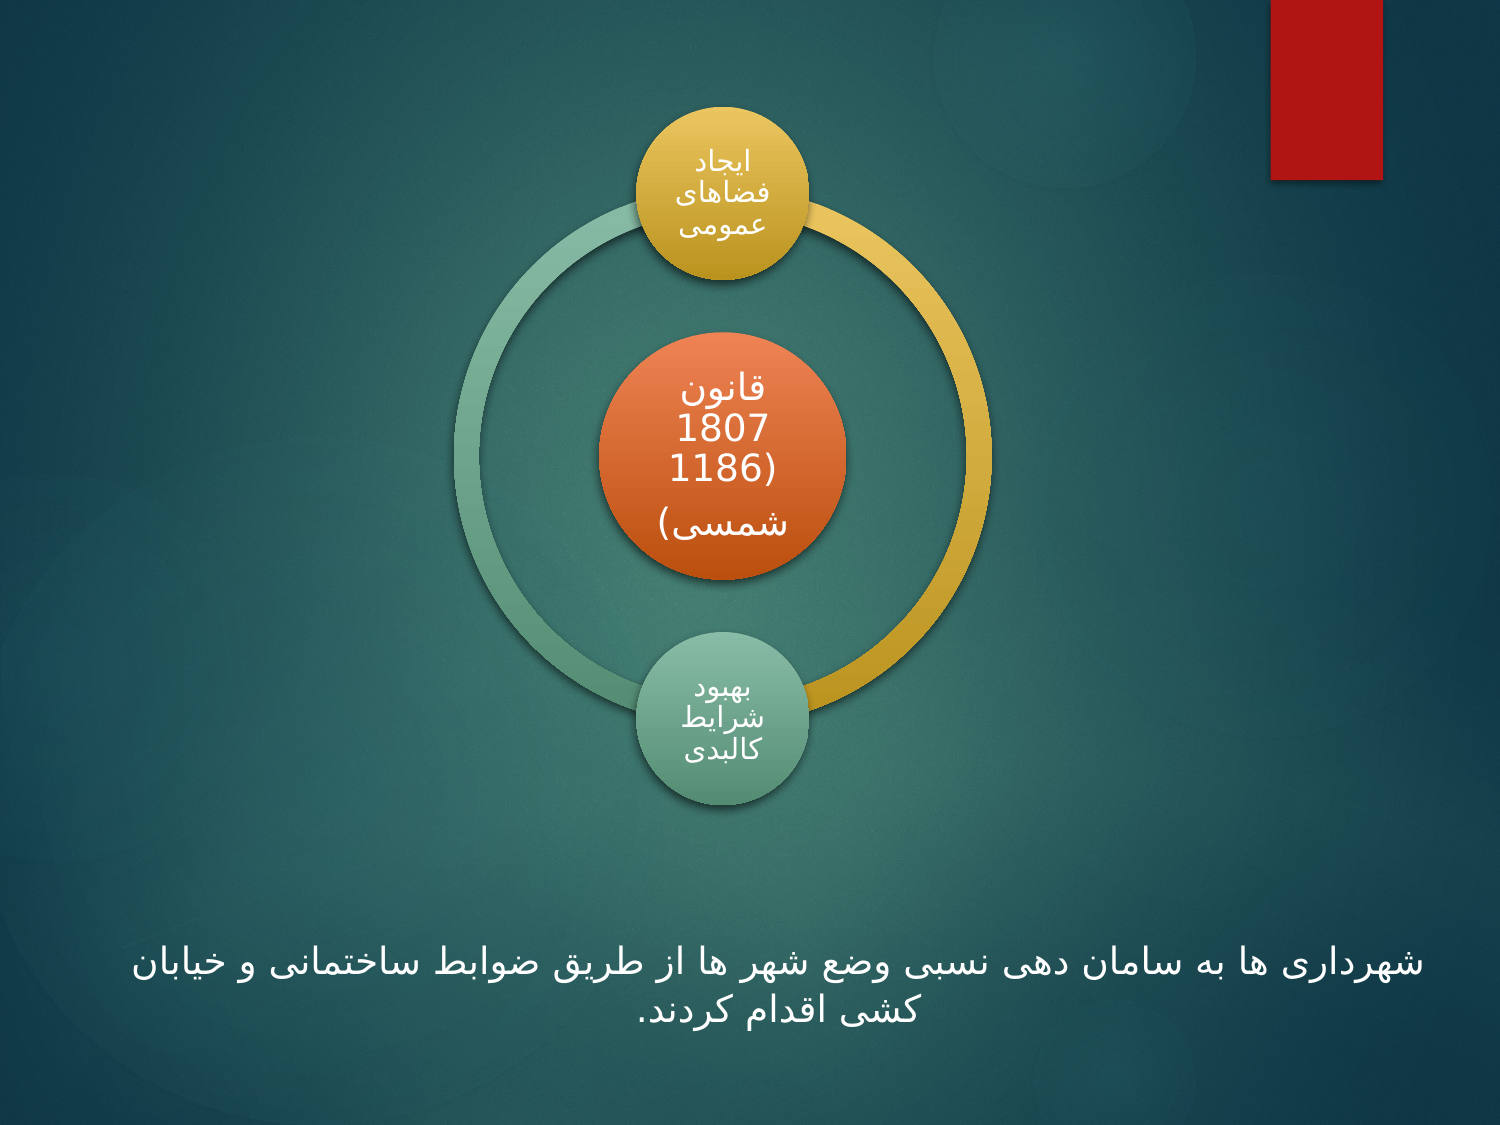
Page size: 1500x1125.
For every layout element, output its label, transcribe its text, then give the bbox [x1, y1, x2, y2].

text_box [64, 106, 1381, 806]
text_box شهرداری ها به سامان دهی نسبی وضع شهر ها از طریق ضوابط ساختمانی و خیابان کشی اقدام کردند. [106, 926, 1451, 1038]
